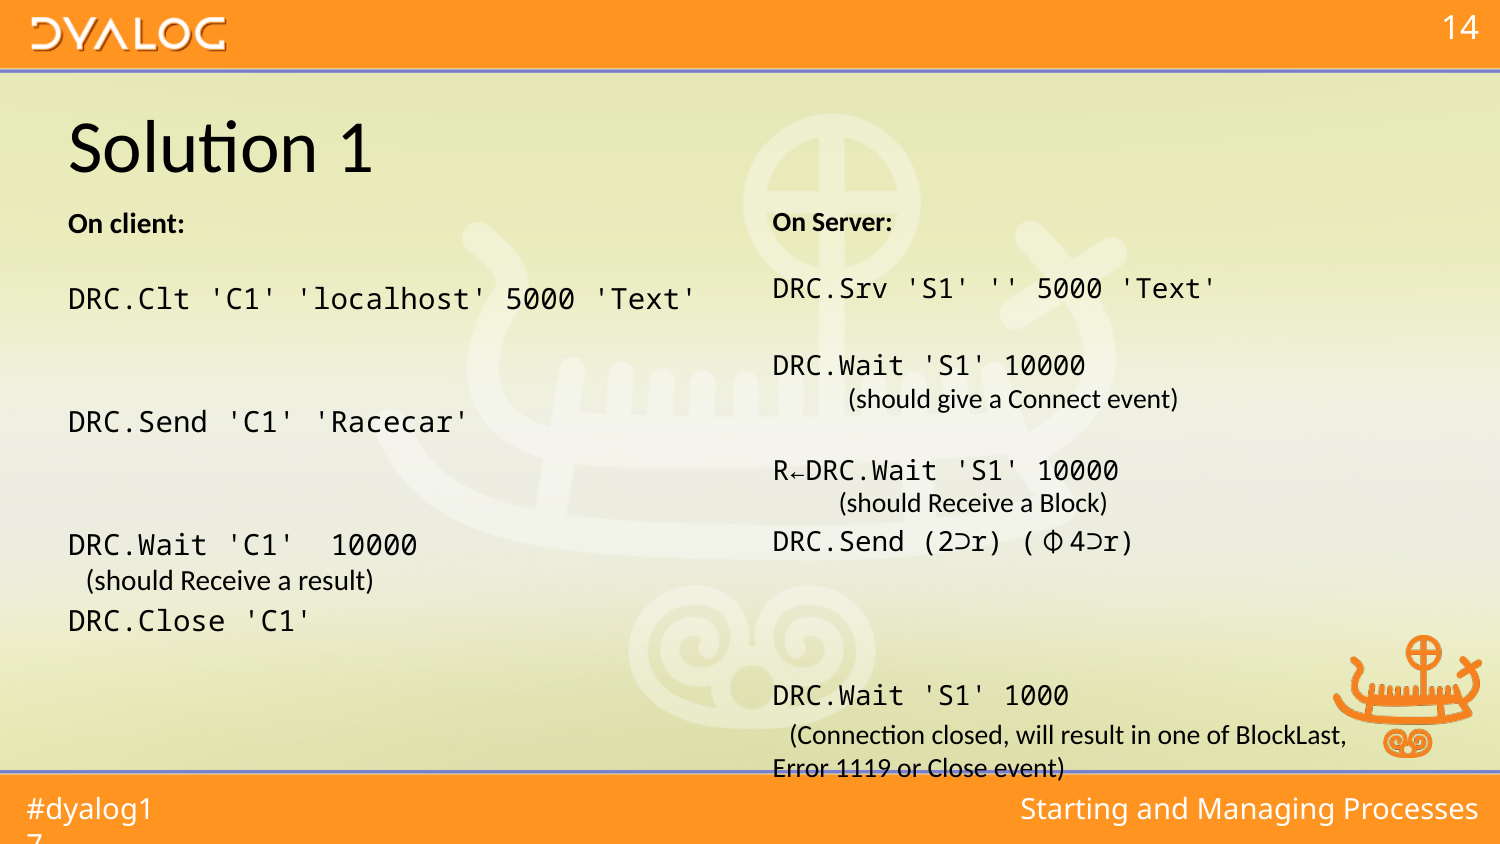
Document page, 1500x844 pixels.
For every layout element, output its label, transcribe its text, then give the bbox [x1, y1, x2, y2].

picture [0, 0, 1500, 844]
list On client: DRC.Clt 'C1' 'localhost' 5000 'Text' DRC.Send 'C1' 'Racecar' DRC.Wait 'C1' 10000 (should Receive a result) DRC.Close 'C1' [53, 196, 721, 754]
title Solution 1 [53, 94, 1425, 192]
list On Server: DRC.Srv 'S1' '' 5000 'Text' DRC.Wait 'S1' 10000 (should give a Connect event) R←DRC.Wait 'S1' 10000 (should Receive a Block) DRC.Send (2⊃r) (⌽4⊃r) DRC.Wait 'S1' 1000 (Connection closed, will result in one of BlockLast, Error 1119 or Close event) [757, 196, 1425, 791]
